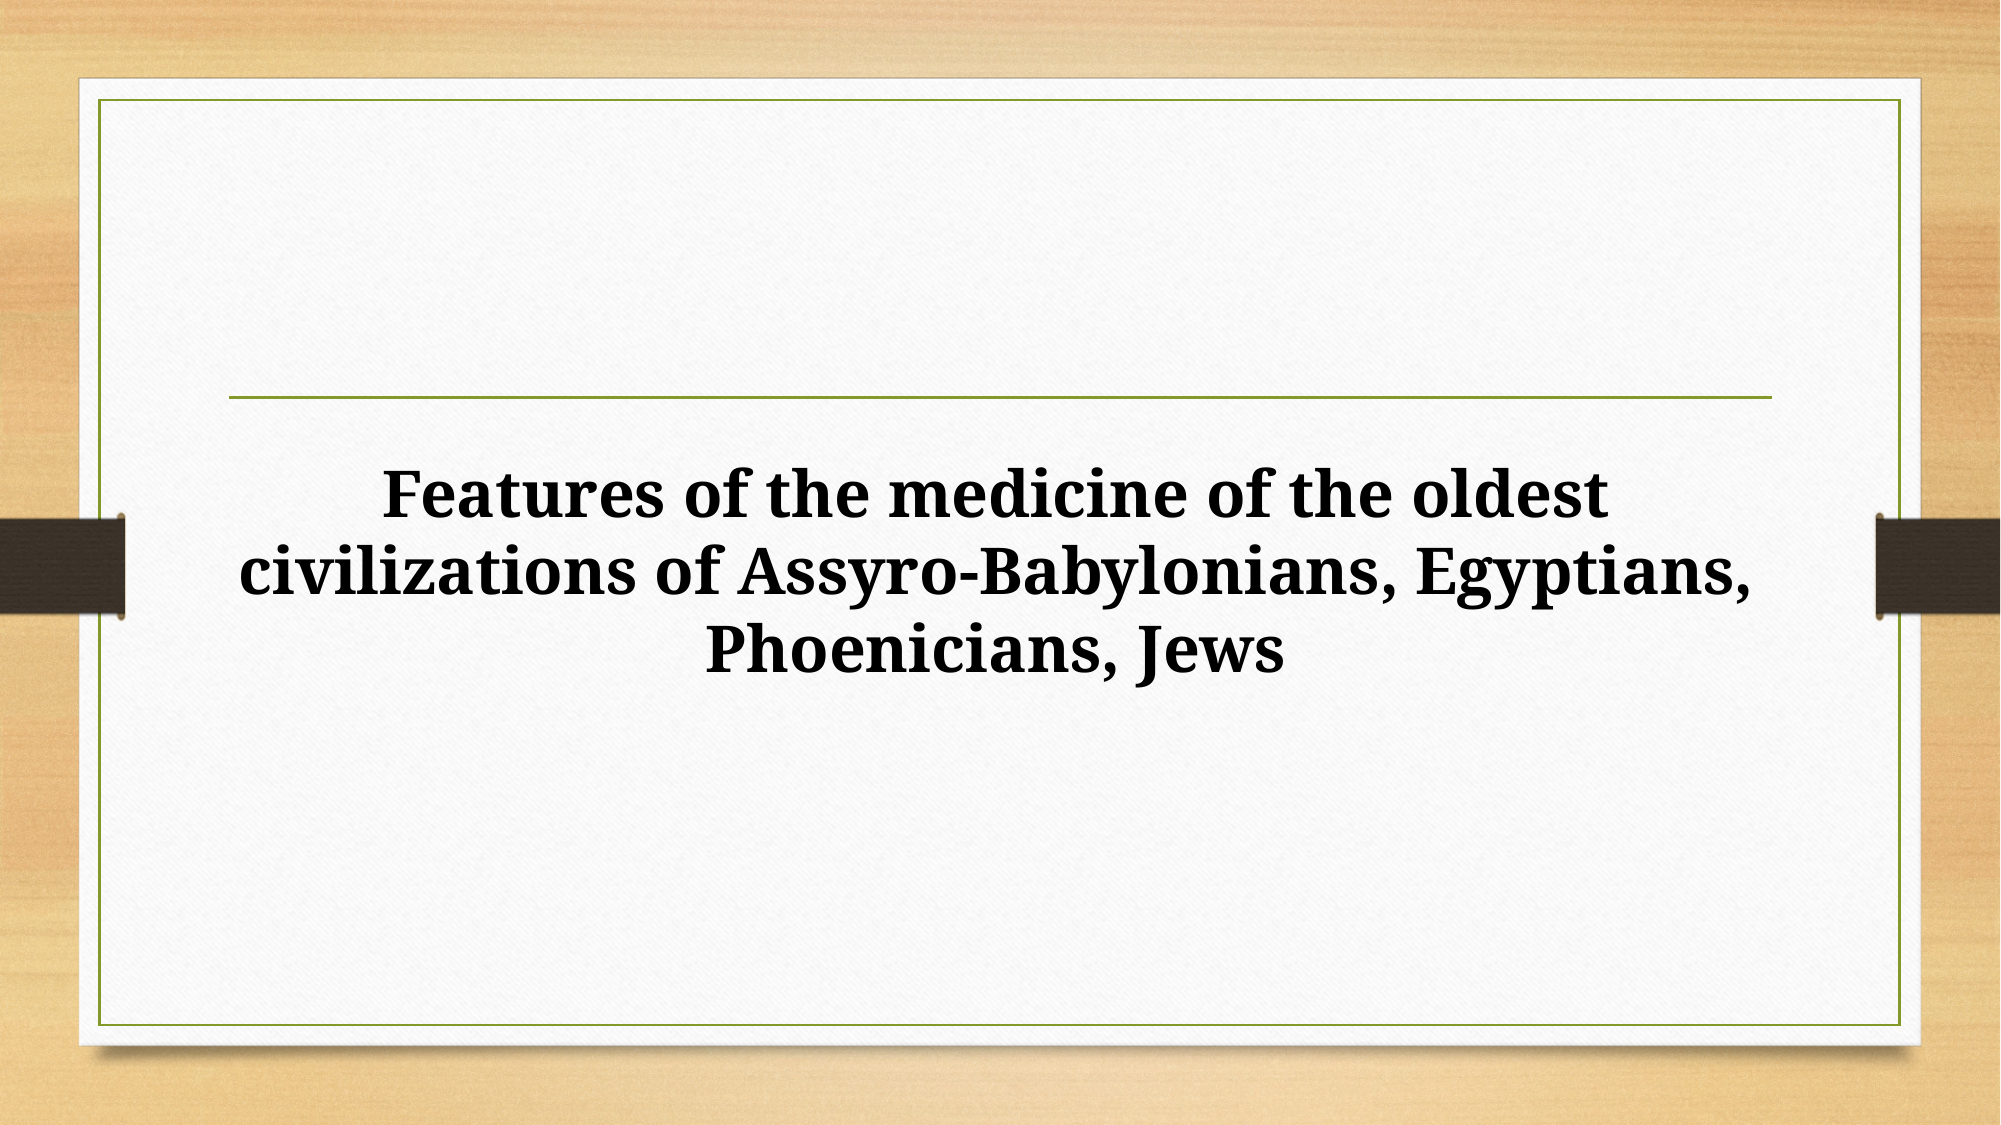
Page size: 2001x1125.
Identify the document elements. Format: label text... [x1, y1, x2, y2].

picture [0, 0, 2001, 1125]
title Features of the medicine of the oldest civilizations of Assyro-Babylonians, Egyptians, Phoenicians, Jews [208, 426, 1784, 712]
